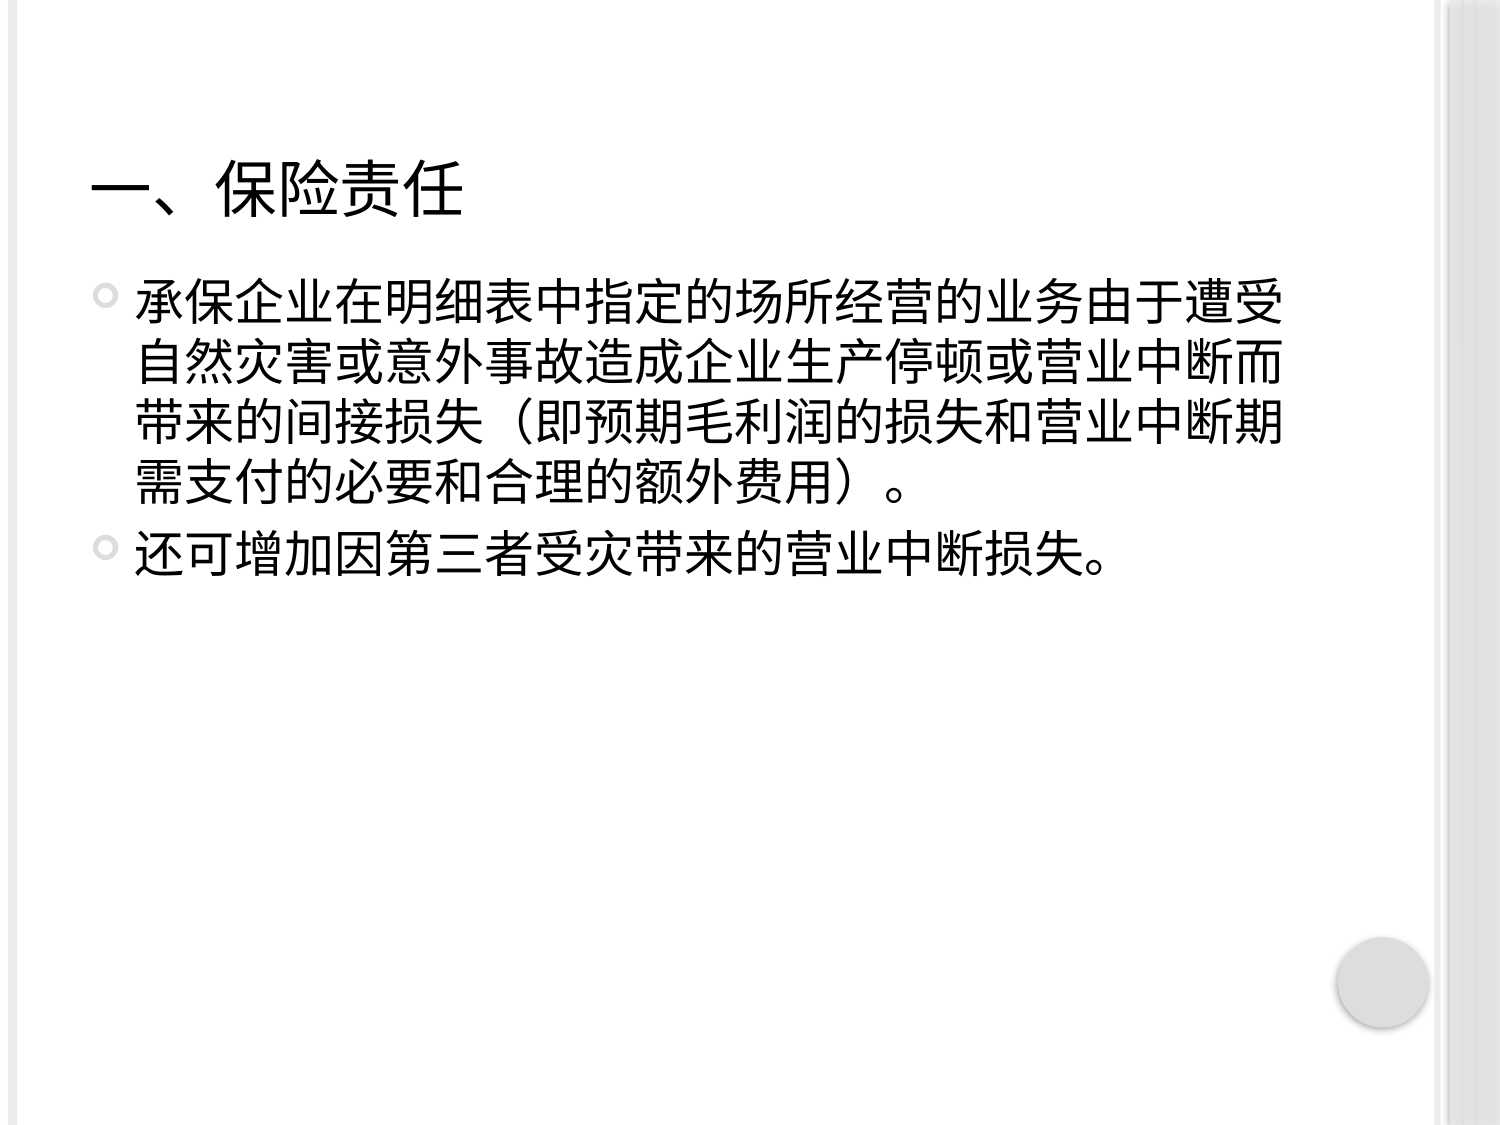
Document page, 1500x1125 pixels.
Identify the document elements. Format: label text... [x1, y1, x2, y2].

list 承保企业在明细表中指定的场所经营的业务由于遭受自然灾害或意外事故造成企业生产停顿或营业中断而带来的间接损失（即预期毛利润的损失和营业中断期需支付的必要和合理的额外费用）。 还可增加因第三者受灾带来的营业中断损失。 [74, 262, 1301, 1063]
title 一、保险责任 [75, 45, 1300, 233]
